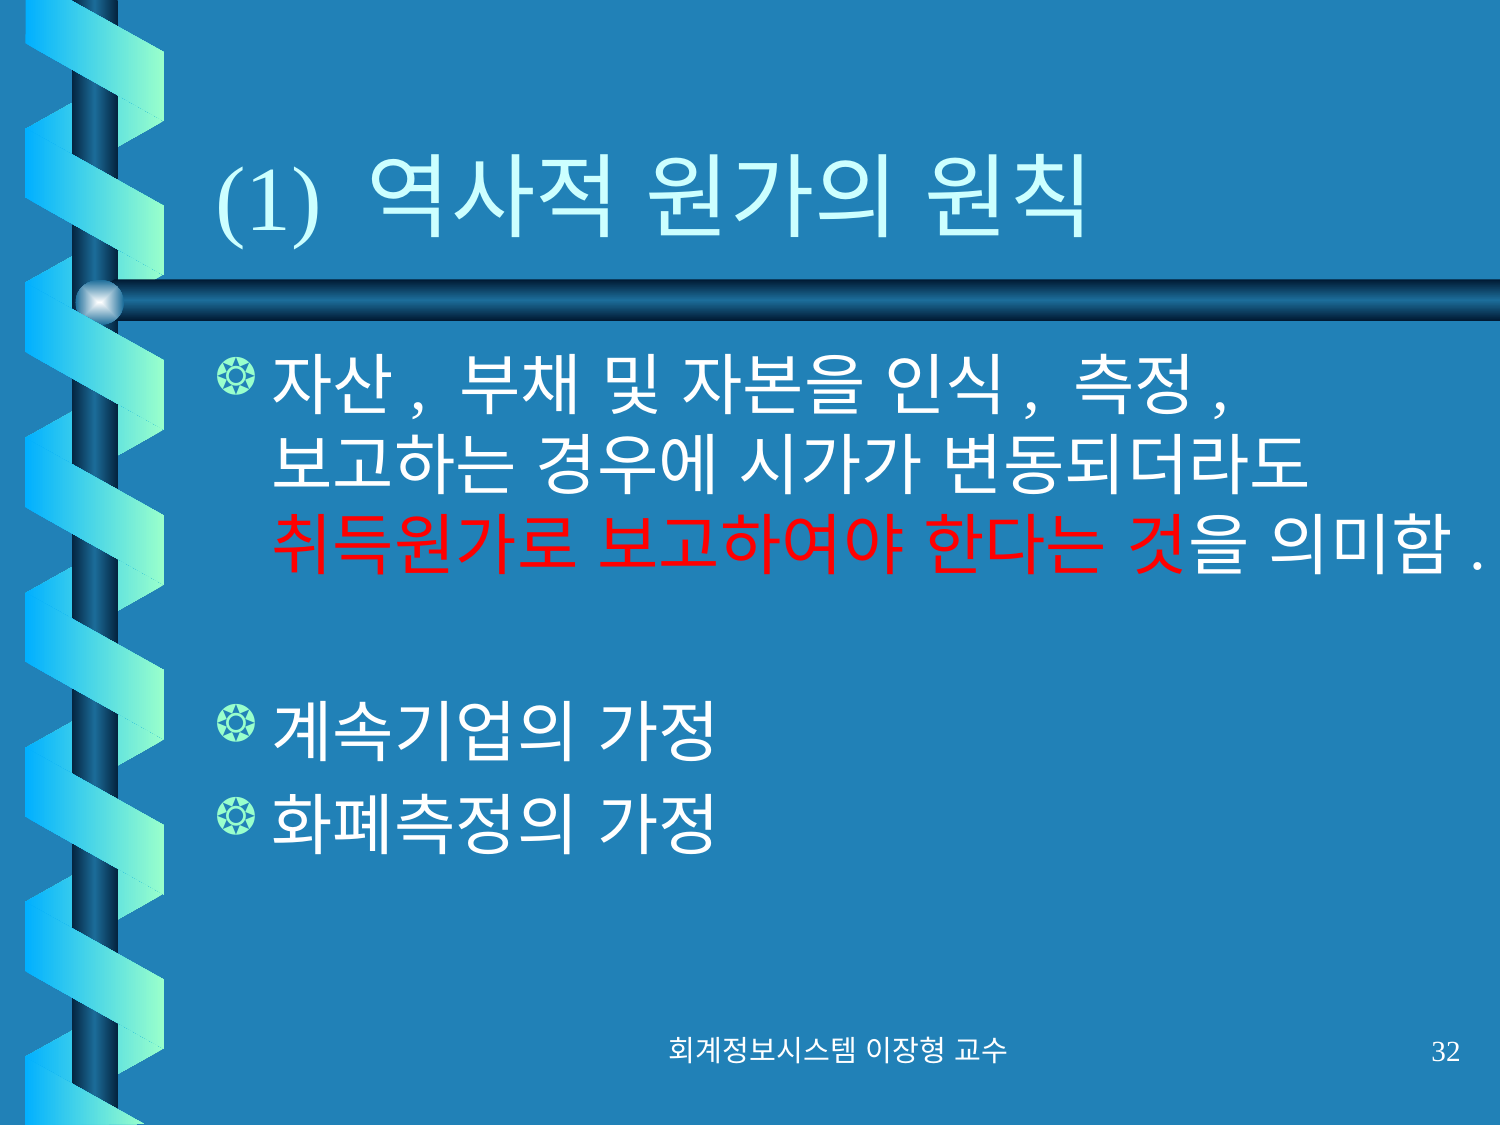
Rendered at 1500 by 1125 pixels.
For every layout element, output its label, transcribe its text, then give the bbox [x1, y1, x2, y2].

list 자산, 부채 및 자본을 인식, 측정, 보고하는 경우에 시가가 변동되더라도 취득원가로 보고하여야 한다는 것을 의미함. 계속기업의 가정 화폐측정의 가정 [199, 335, 1476, 1011]
footer 회계정보시스템 이장형 교수 [600, 1024, 1077, 1101]
slide_number 32 [1163, 1024, 1477, 1101]
title (1) 역사적 원가의 원칙 [199, 68, 1476, 257]
